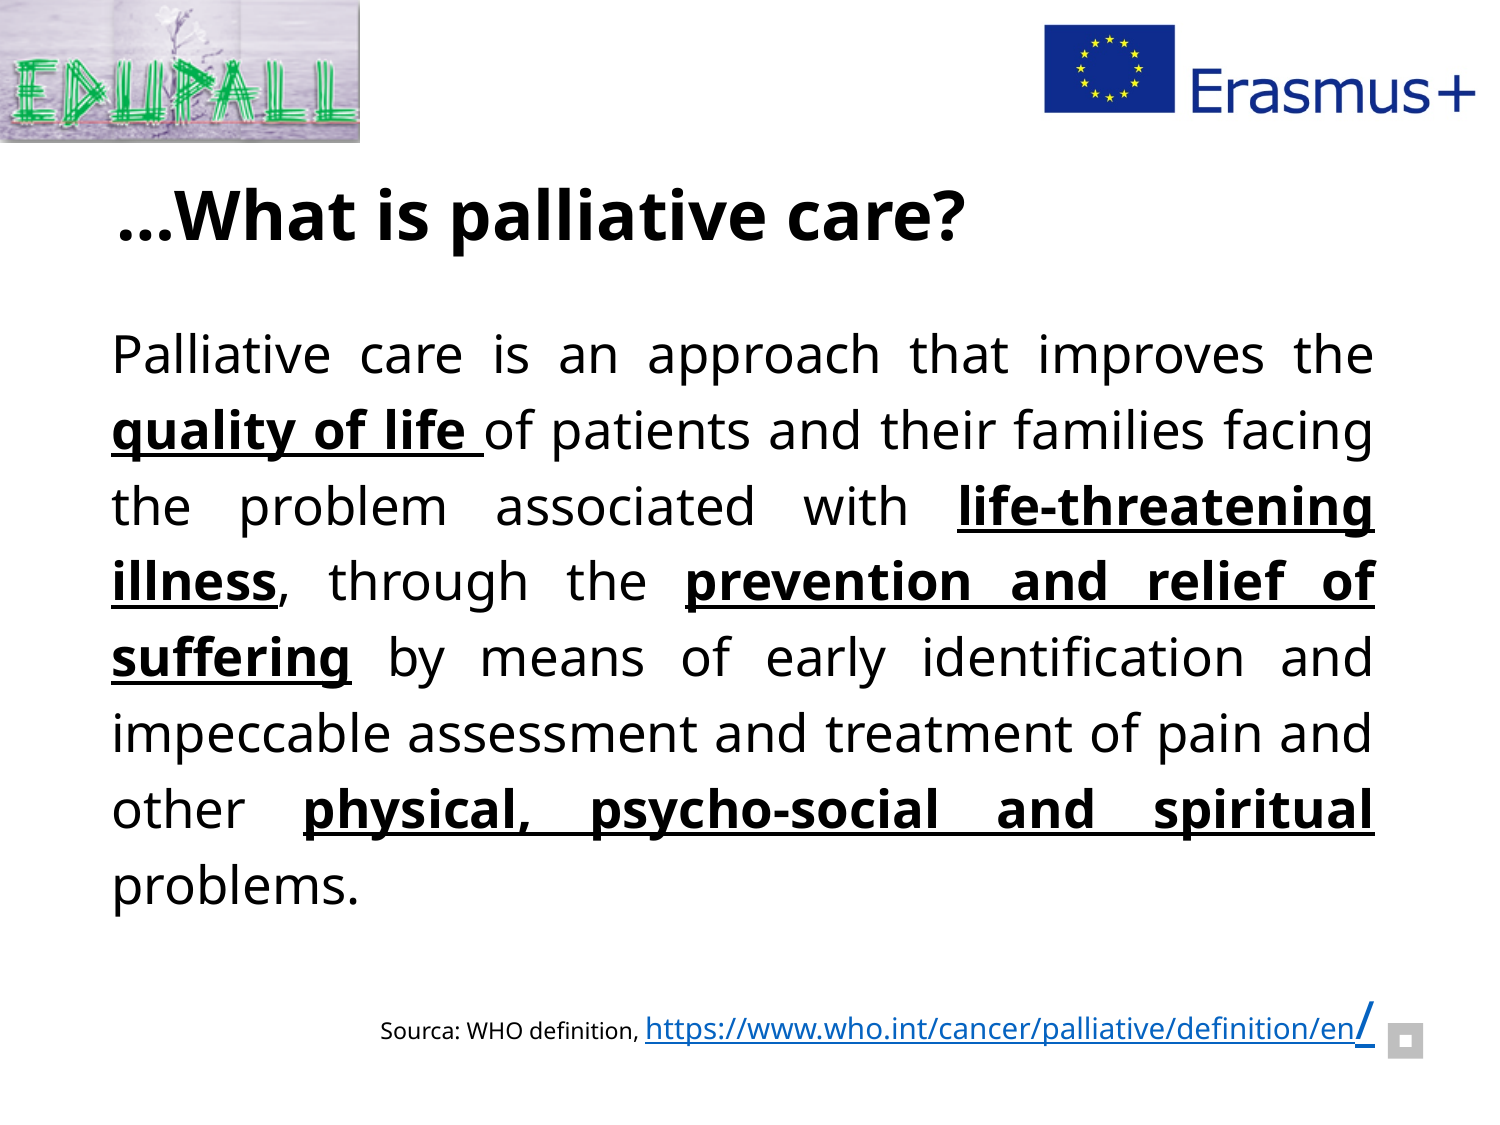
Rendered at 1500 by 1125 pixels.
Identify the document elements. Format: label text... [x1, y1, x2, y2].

picture [1019, 0, 1500, 138]
picture [0, 0, 360, 143]
title …What is palliative care? [101, 148, 1395, 289]
list Palliative care is an approach that improves the quality of life of patients and their families facing the problem associated with life-threatening illness, through the prevention and relief of suffering by means of early identification and impeccable assessment and treatment of pain and other physical, psycho-social and spiritual problems. Sourca: WHO definition, https://www.who.int/cancer/palliative/definition/en/ [96, 300, 1390, 1069]
